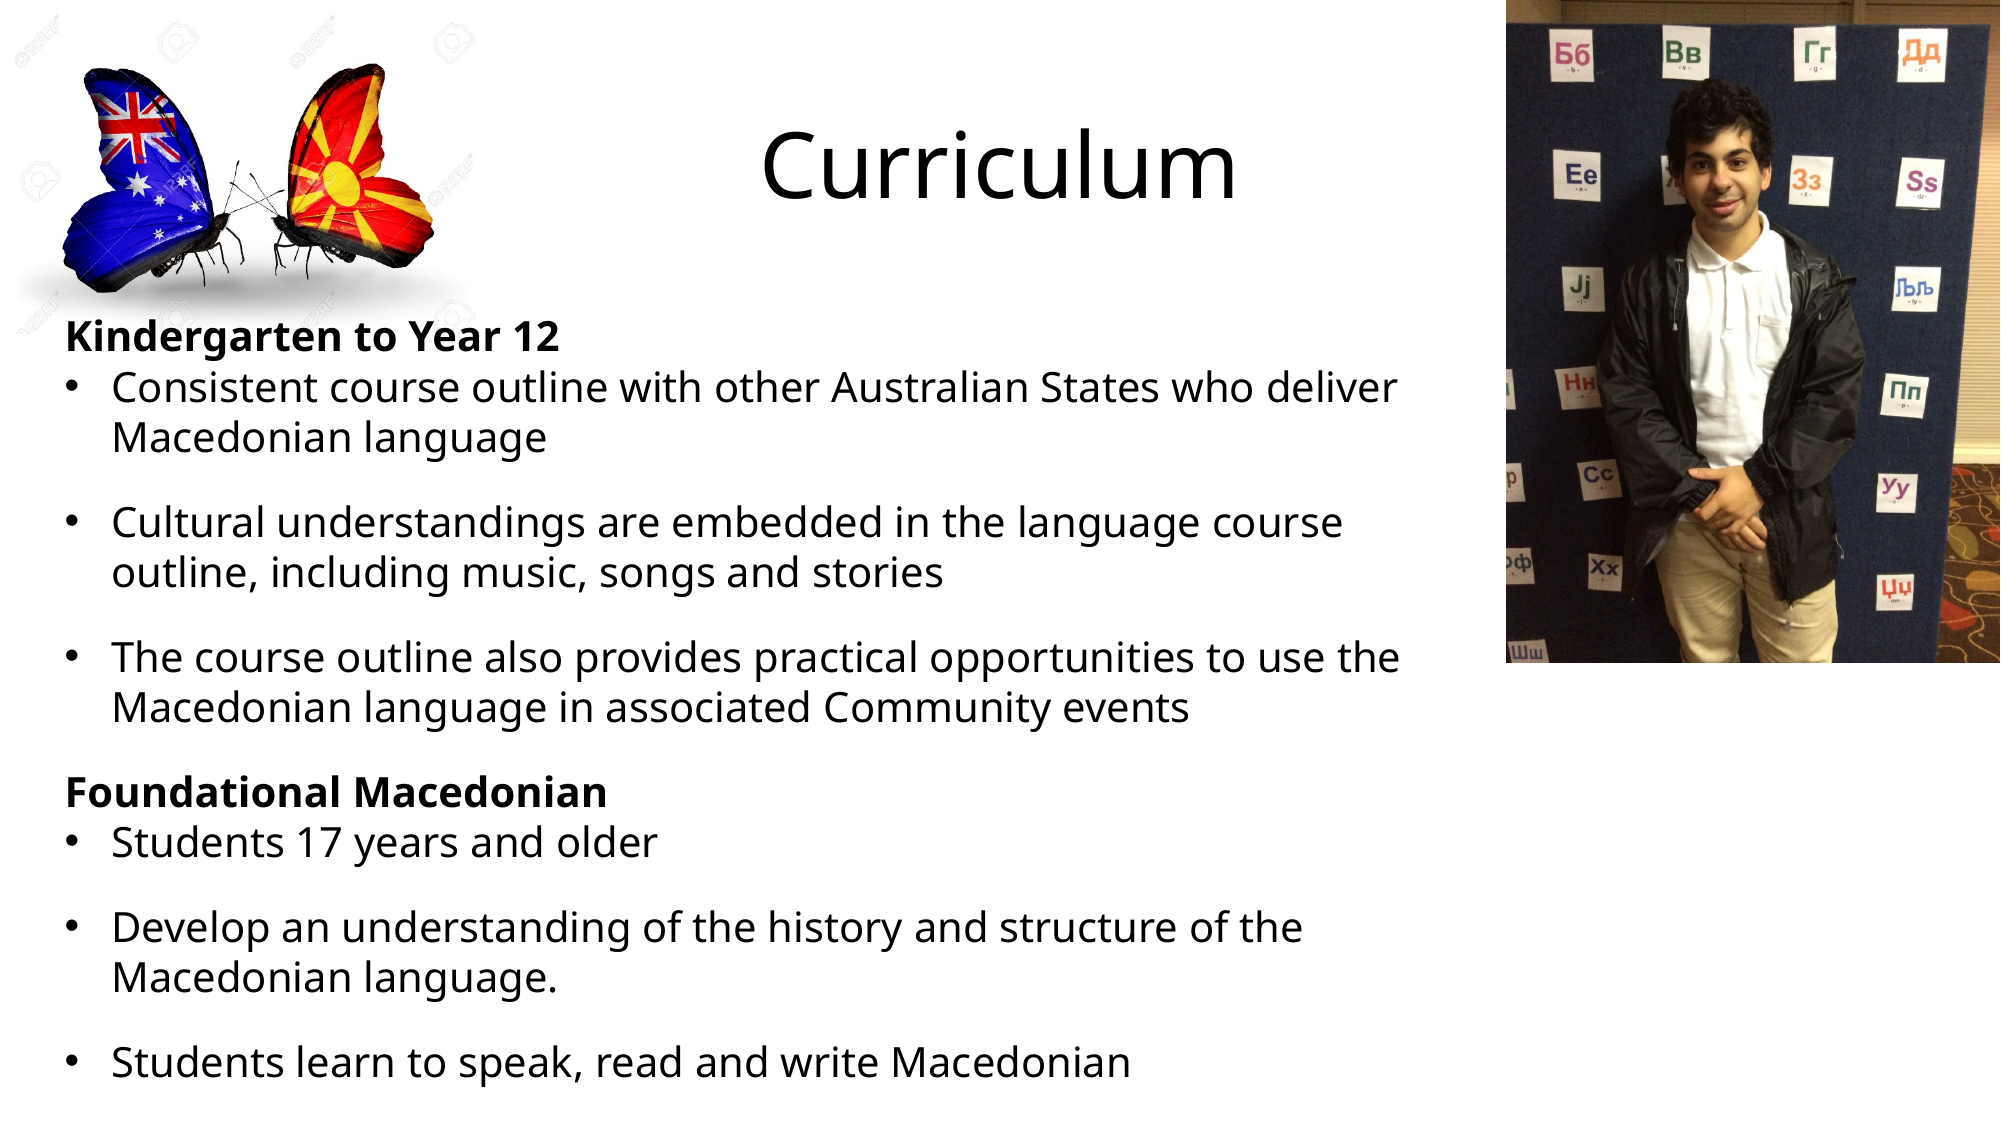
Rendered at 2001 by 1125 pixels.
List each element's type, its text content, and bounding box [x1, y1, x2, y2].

picture [1506, 579, 2000, 663]
picture [1506, 0, 2000, 83]
text_box Kindergarten to Year 12 Consistent course outline with other Australian States who deliver Macedonian language Cultural understandings are embedded in the language course outline, including music, songs and stories The course outline also provides practical opportunities to use the Macedonian language in associated Community events Foundational Macedonian Students 17 years and older Develop an understanding of the history and structure of the Macedonian language. Students learn to speak, read and write Macedonian [49, 302, 1474, 1125]
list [1421, 83, 2000, 579]
picture [0, 3, 488, 334]
title Curriculum [488, 59, 1506, 278]
